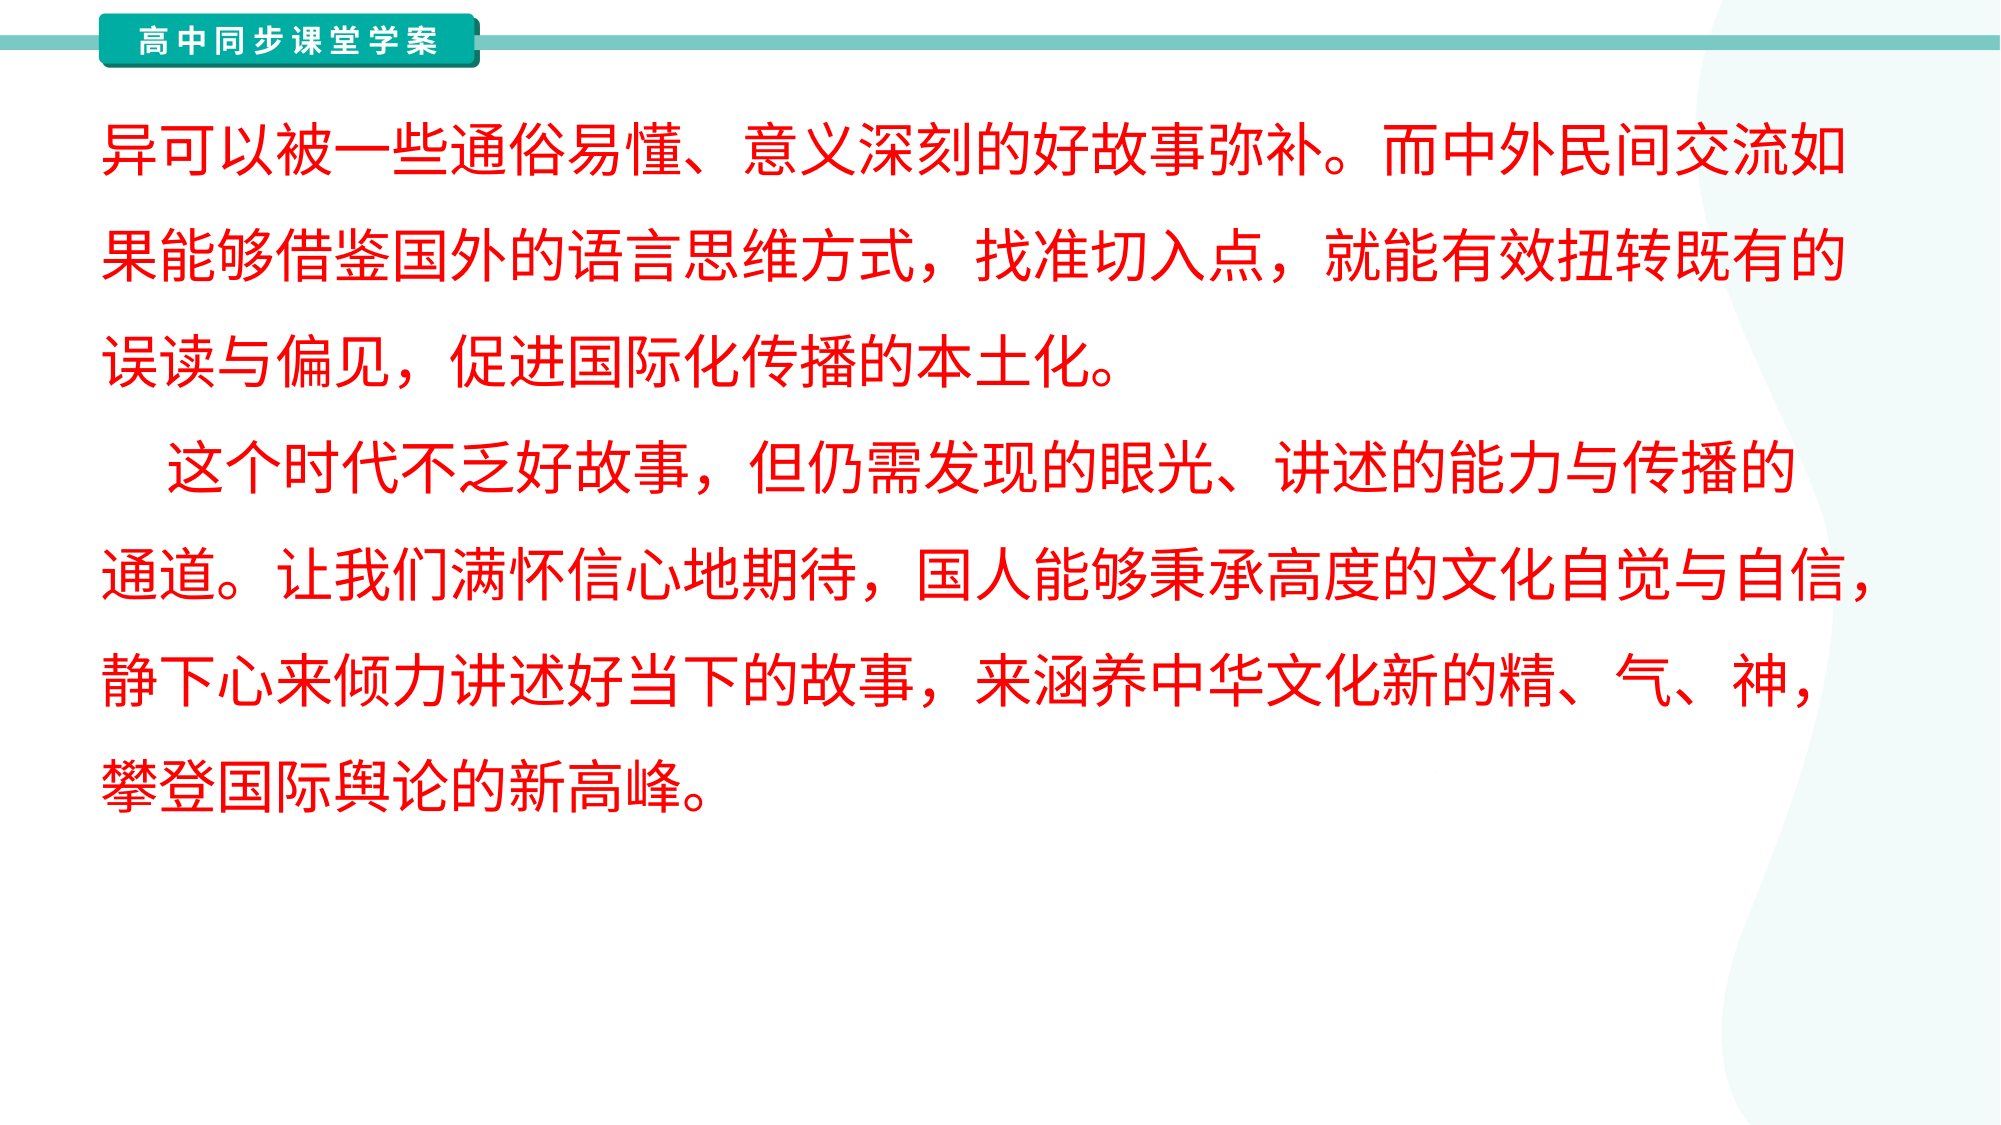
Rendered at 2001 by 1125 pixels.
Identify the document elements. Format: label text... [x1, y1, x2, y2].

picture [0, 0, 2000, 1125]
text_box 异可以被一些通俗易懂、意义深刻的好故事弥补。而中外民间交流如 果能够借鉴国外的语言思维方式，找准切入点，就能有效扭转既有的 误读与偏见，促进国际化传播的本土化。 这个时代不乏好故事，但仍需发现的眼光、讲述的能力与传播的 通道。让我们满怀信心地期待，国人能够秉承高度的文化自觉与自信， 静下心来倾力讲述好当下的故事，来涵养中华文化新的精、气、神， 攀登国际舆论的新高峰。 [100, 76, 1899, 821]
